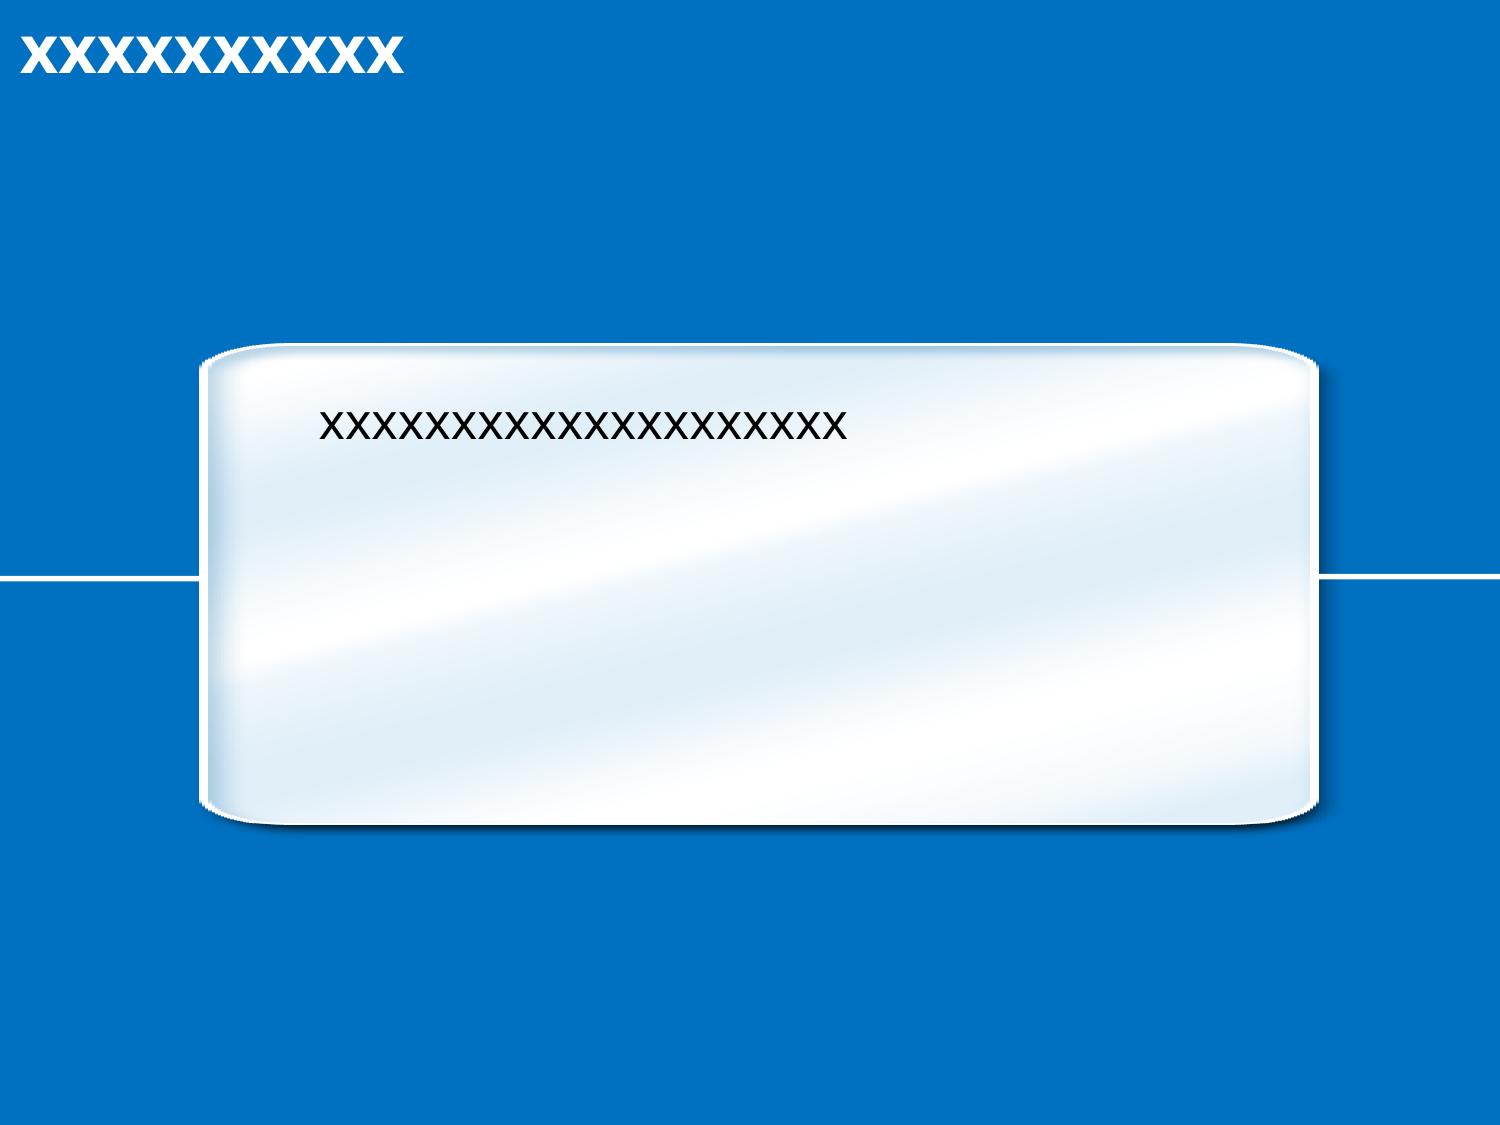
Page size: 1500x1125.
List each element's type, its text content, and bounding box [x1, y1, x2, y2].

text_box xxxxxxxxxx [4, 0, 420, 95]
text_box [187, 339, 1348, 844]
